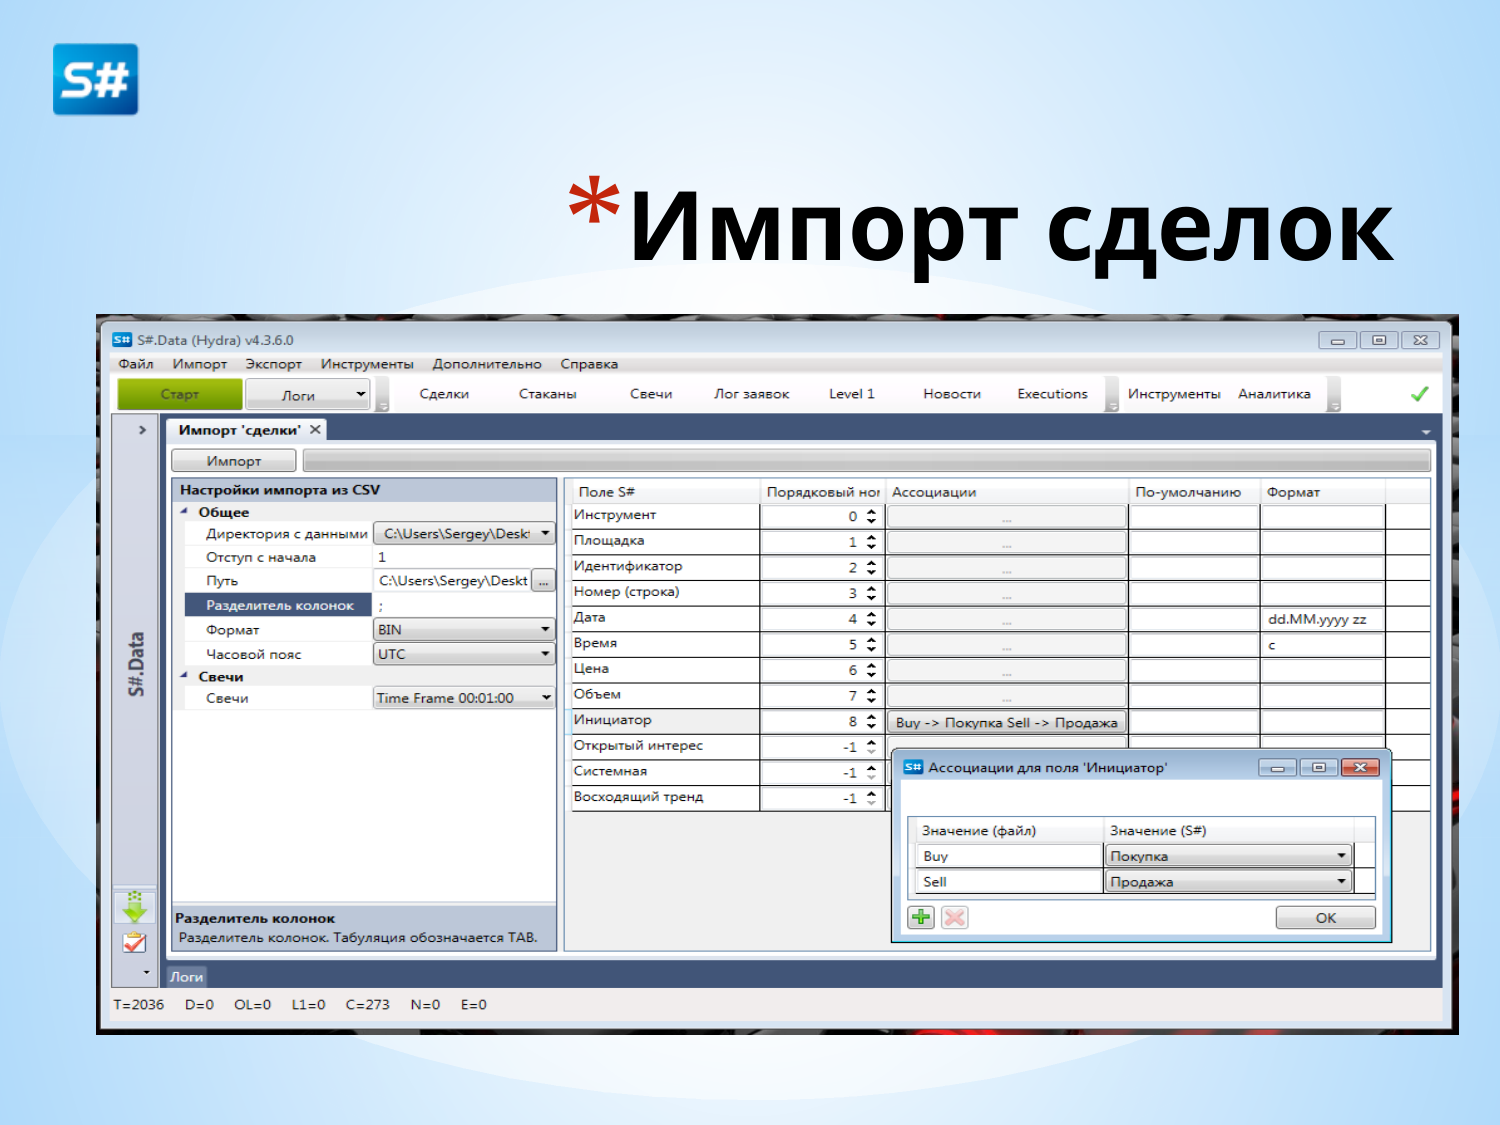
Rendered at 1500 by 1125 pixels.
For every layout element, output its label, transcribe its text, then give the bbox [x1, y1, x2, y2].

title Импорт сделок [348, 90, 1410, 287]
picture [52, 42, 141, 118]
picture [96, 314, 1459, 1036]
